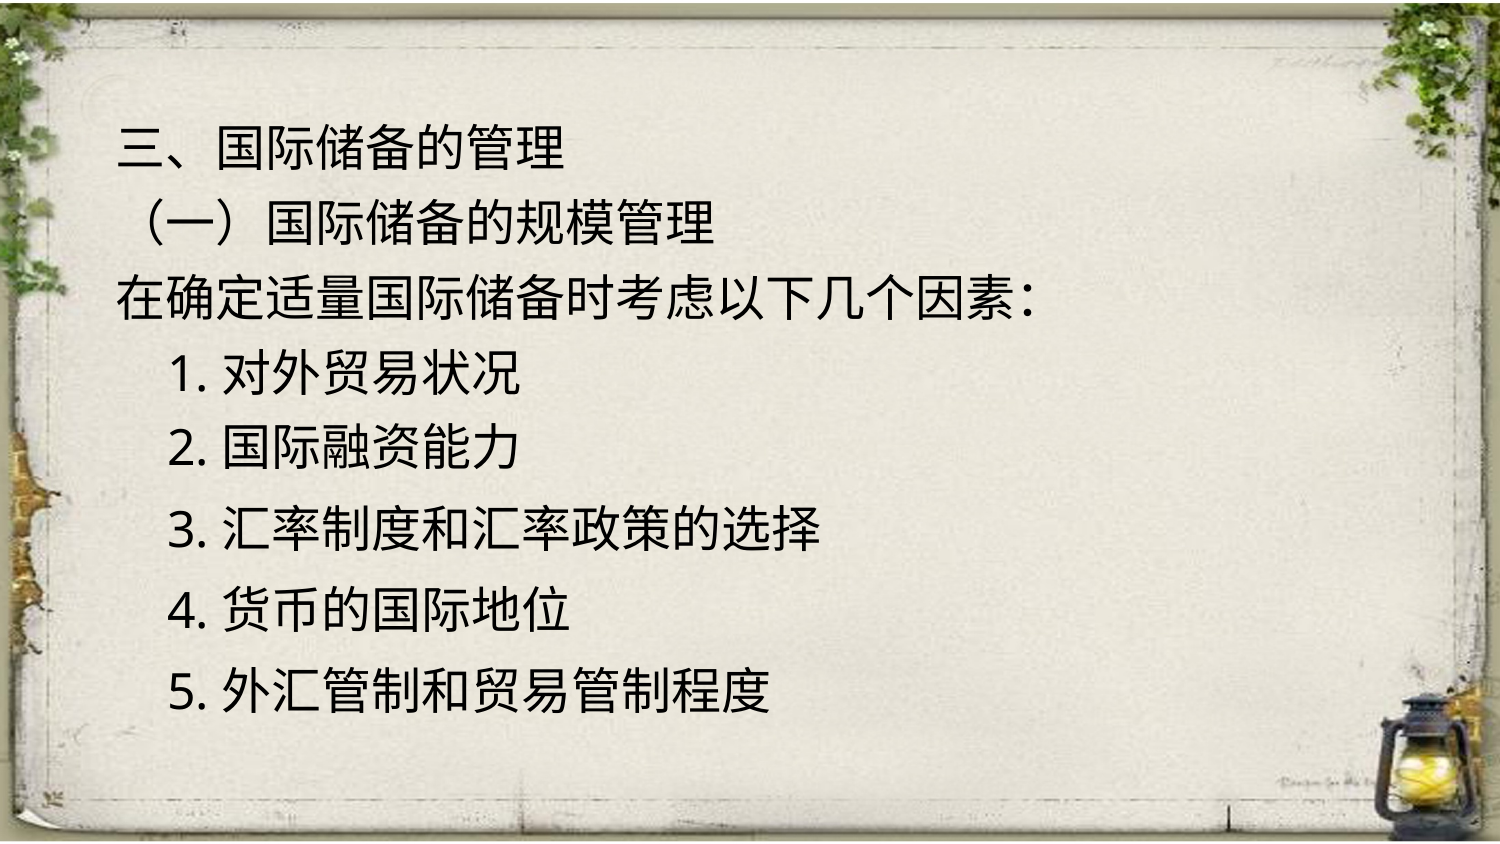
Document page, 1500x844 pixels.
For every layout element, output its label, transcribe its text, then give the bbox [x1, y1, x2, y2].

picture [0, 0, 1500, 844]
list 三、国际储备的管理 （一）国际储备的规模管理 在确定适量国际储备时考虑以下几个因素： 1.对外贸易状况 2.国际融资能力 3.汇率制度和汇率政策的选择 4.货币的国际地位 5.外汇管制和贸易管制程度 [100, 115, 1412, 774]
